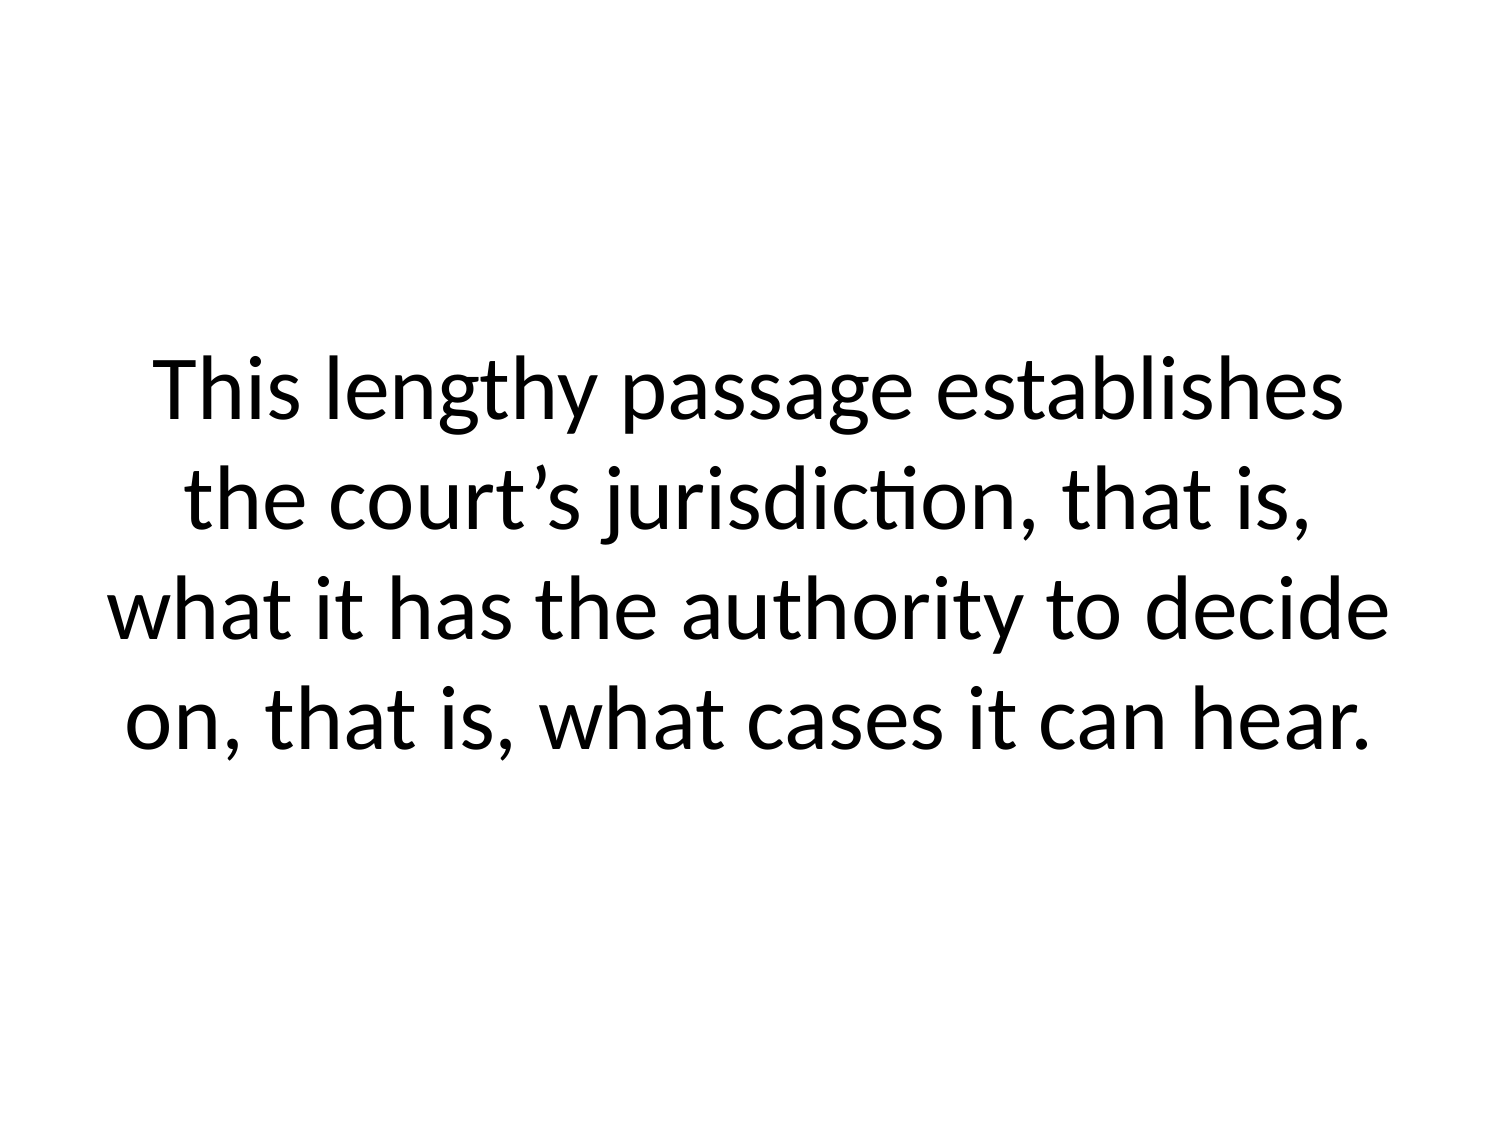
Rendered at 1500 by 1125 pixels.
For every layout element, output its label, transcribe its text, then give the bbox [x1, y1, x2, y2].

title This lengthy passage establishes the court’s jurisdiction, that is, what it has the authority to decide on, that is, what cases it can hear. [74, 44, 1426, 1051]
